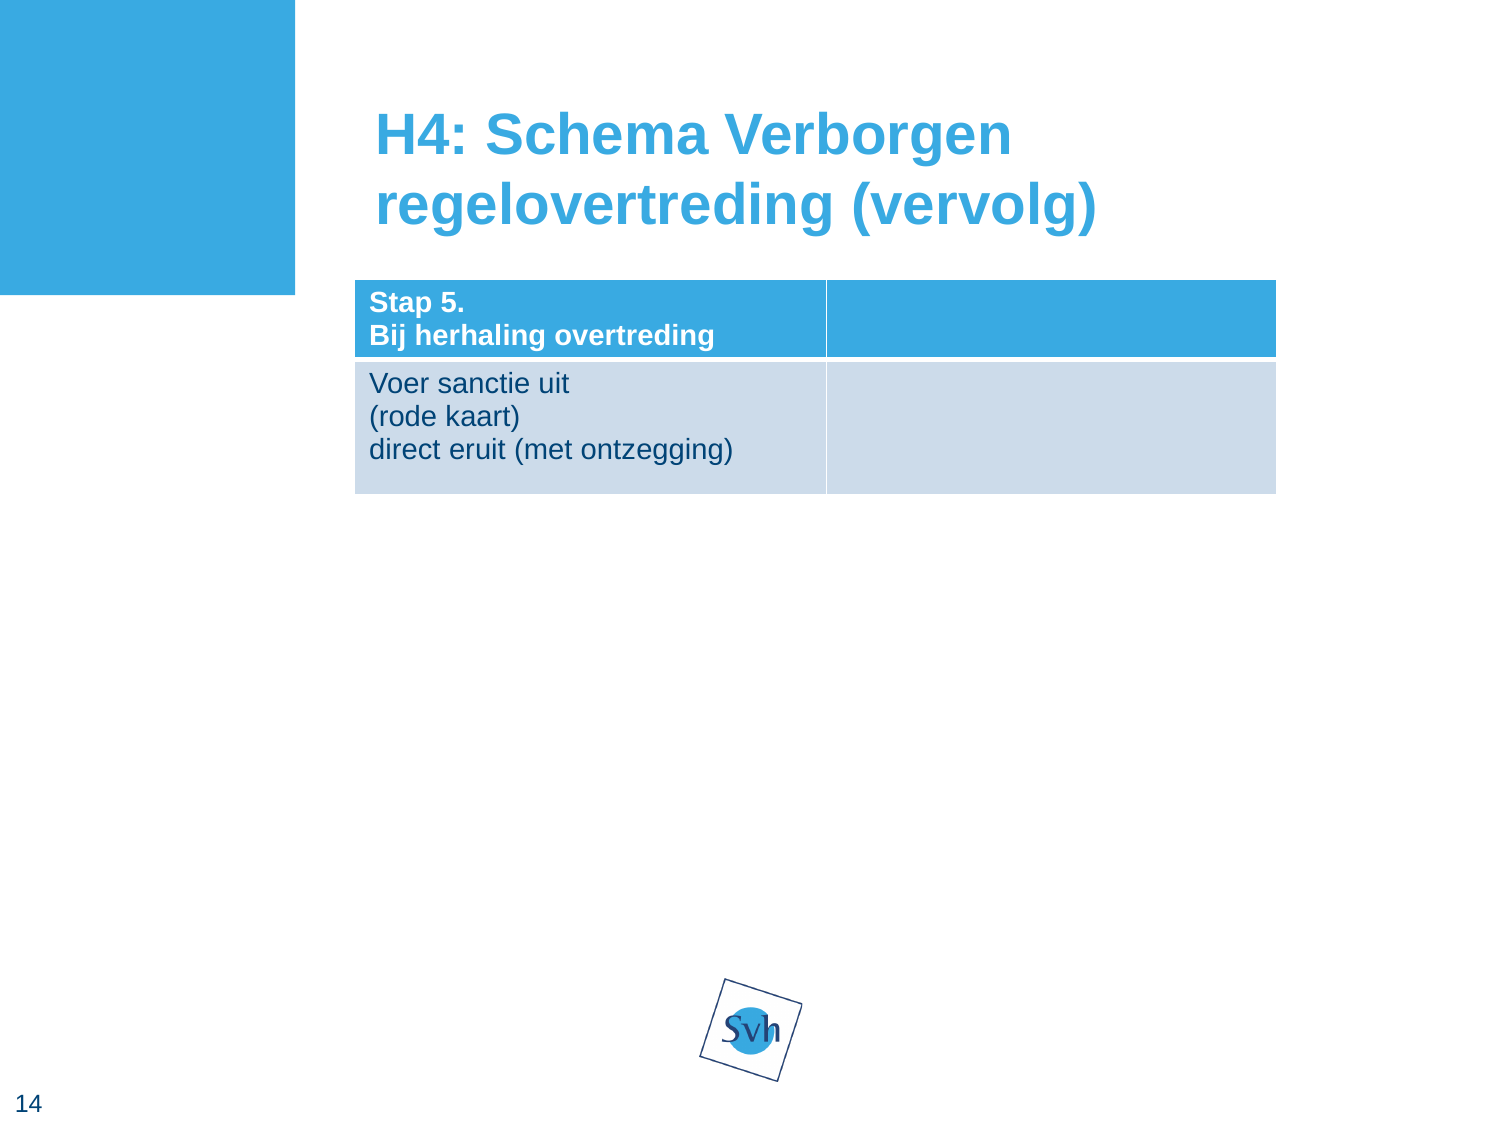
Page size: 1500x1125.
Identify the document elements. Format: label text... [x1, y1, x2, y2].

title H4: Schema Verborgen regelovertreding (vervolg) [359, 86, 1432, 244]
picture [699, 978, 803, 1082]
table_cell Voer sanctie uit (rode kaart) direct eruit (met ontzegging) [355, 362, 826, 494]
table_cell [827, 362, 1276, 494]
table_header Stap 5. Bij herhaling overtreding [355, 280, 826, 357]
table_header [827, 280, 1276, 357]
